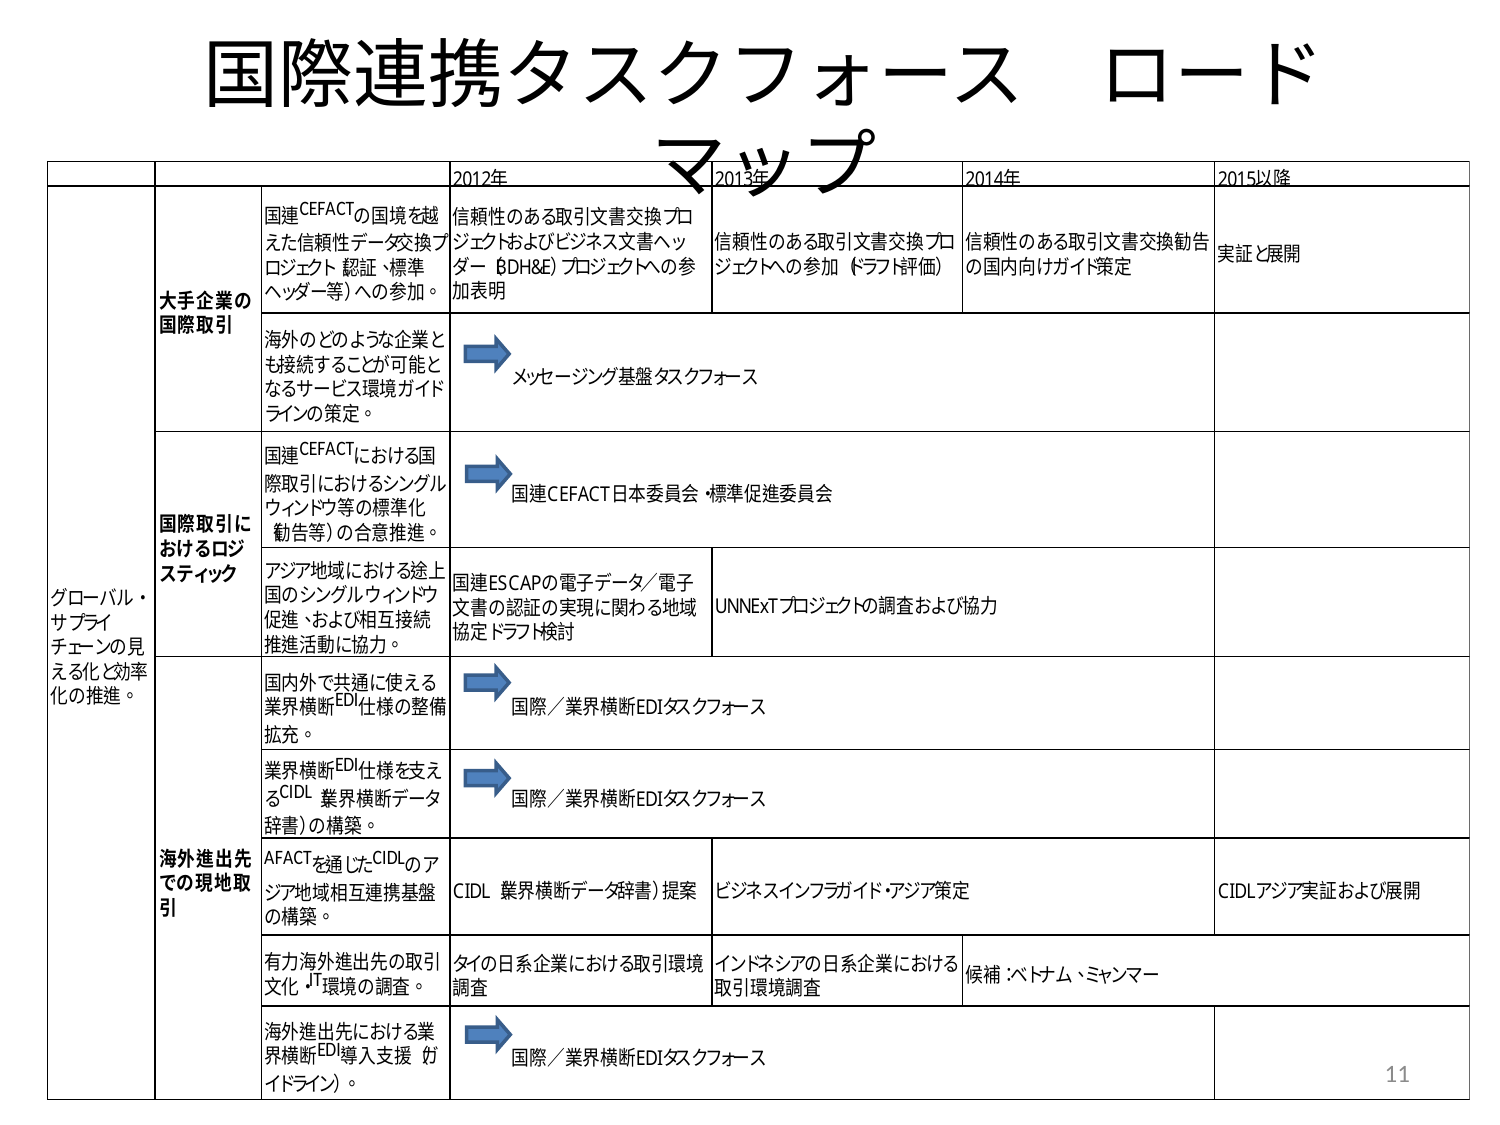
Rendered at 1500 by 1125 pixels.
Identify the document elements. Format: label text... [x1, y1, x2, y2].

text_box 国際連携タスクフォース ロードマップ [114, 18, 1414, 160]
picture [46, 160, 1471, 1101]
